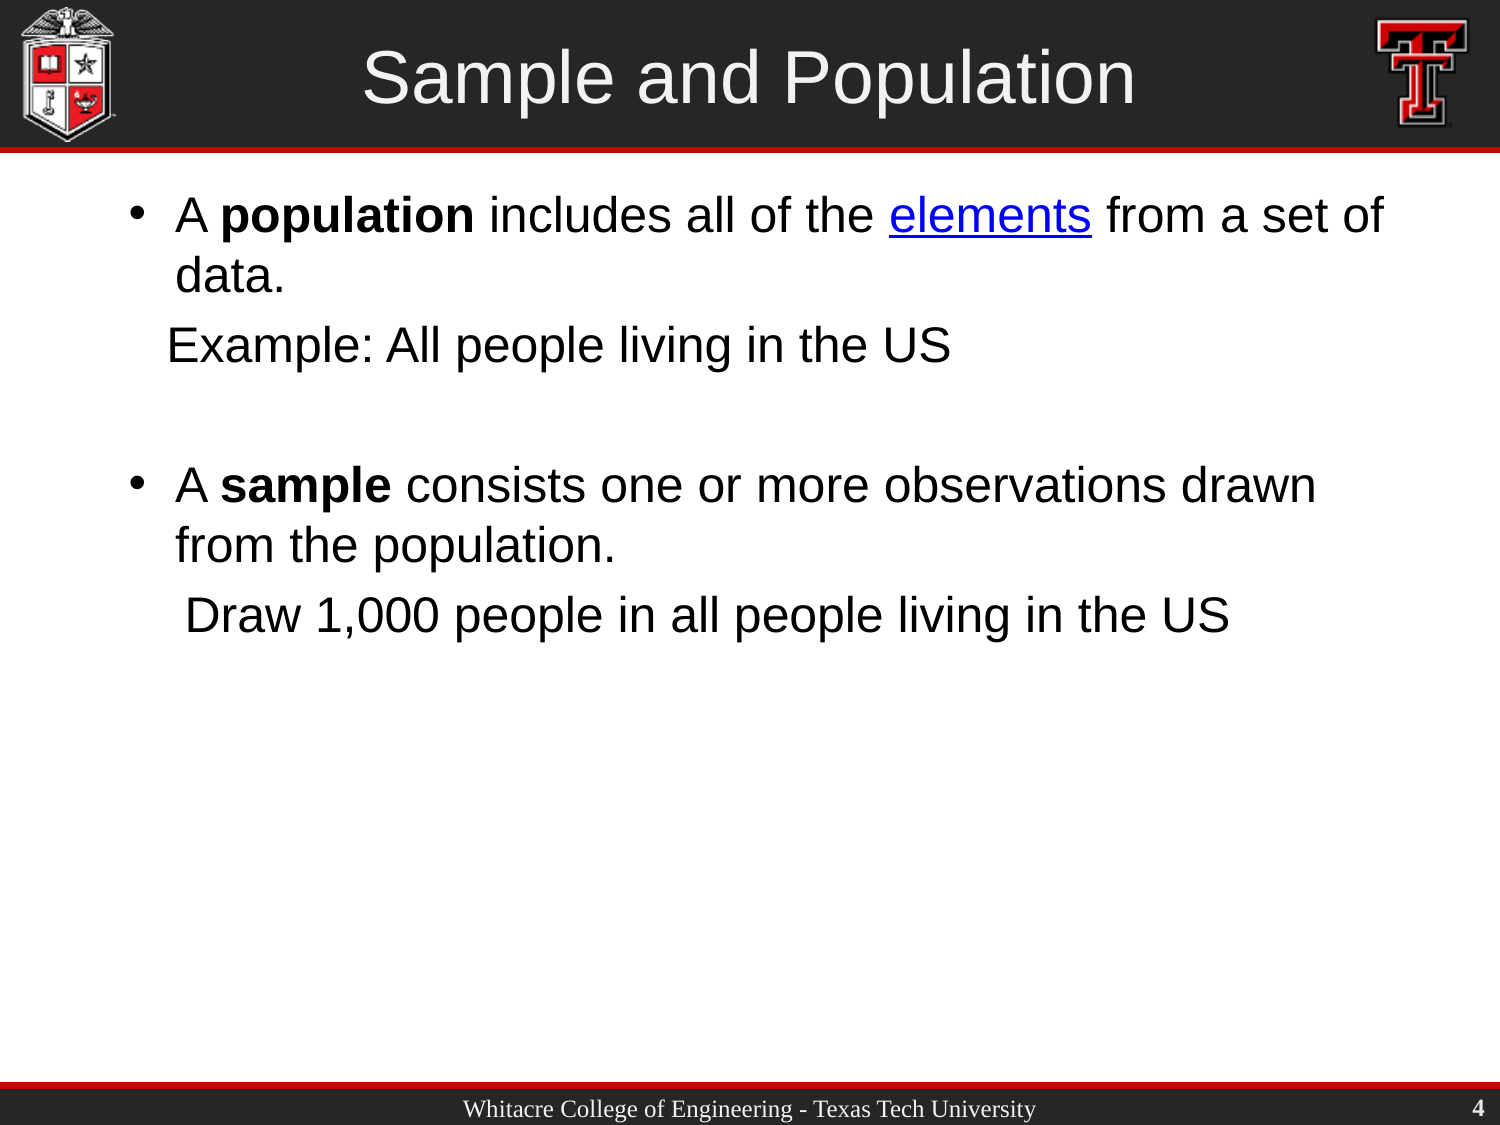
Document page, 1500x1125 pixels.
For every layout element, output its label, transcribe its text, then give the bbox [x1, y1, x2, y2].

picture [1373, 14, 1472, 128]
title Sample and Population [151, 6, 1349, 141]
picture [21, 7, 116, 142]
slide_number 4 [1392, 1086, 1500, 1125]
list A population includes all of the elements from a set of data. Example: All people living in the US A sample consists one or more observations drawn from the population. Draw 1,000 people in all people living in the US [113, 174, 1431, 1075]
